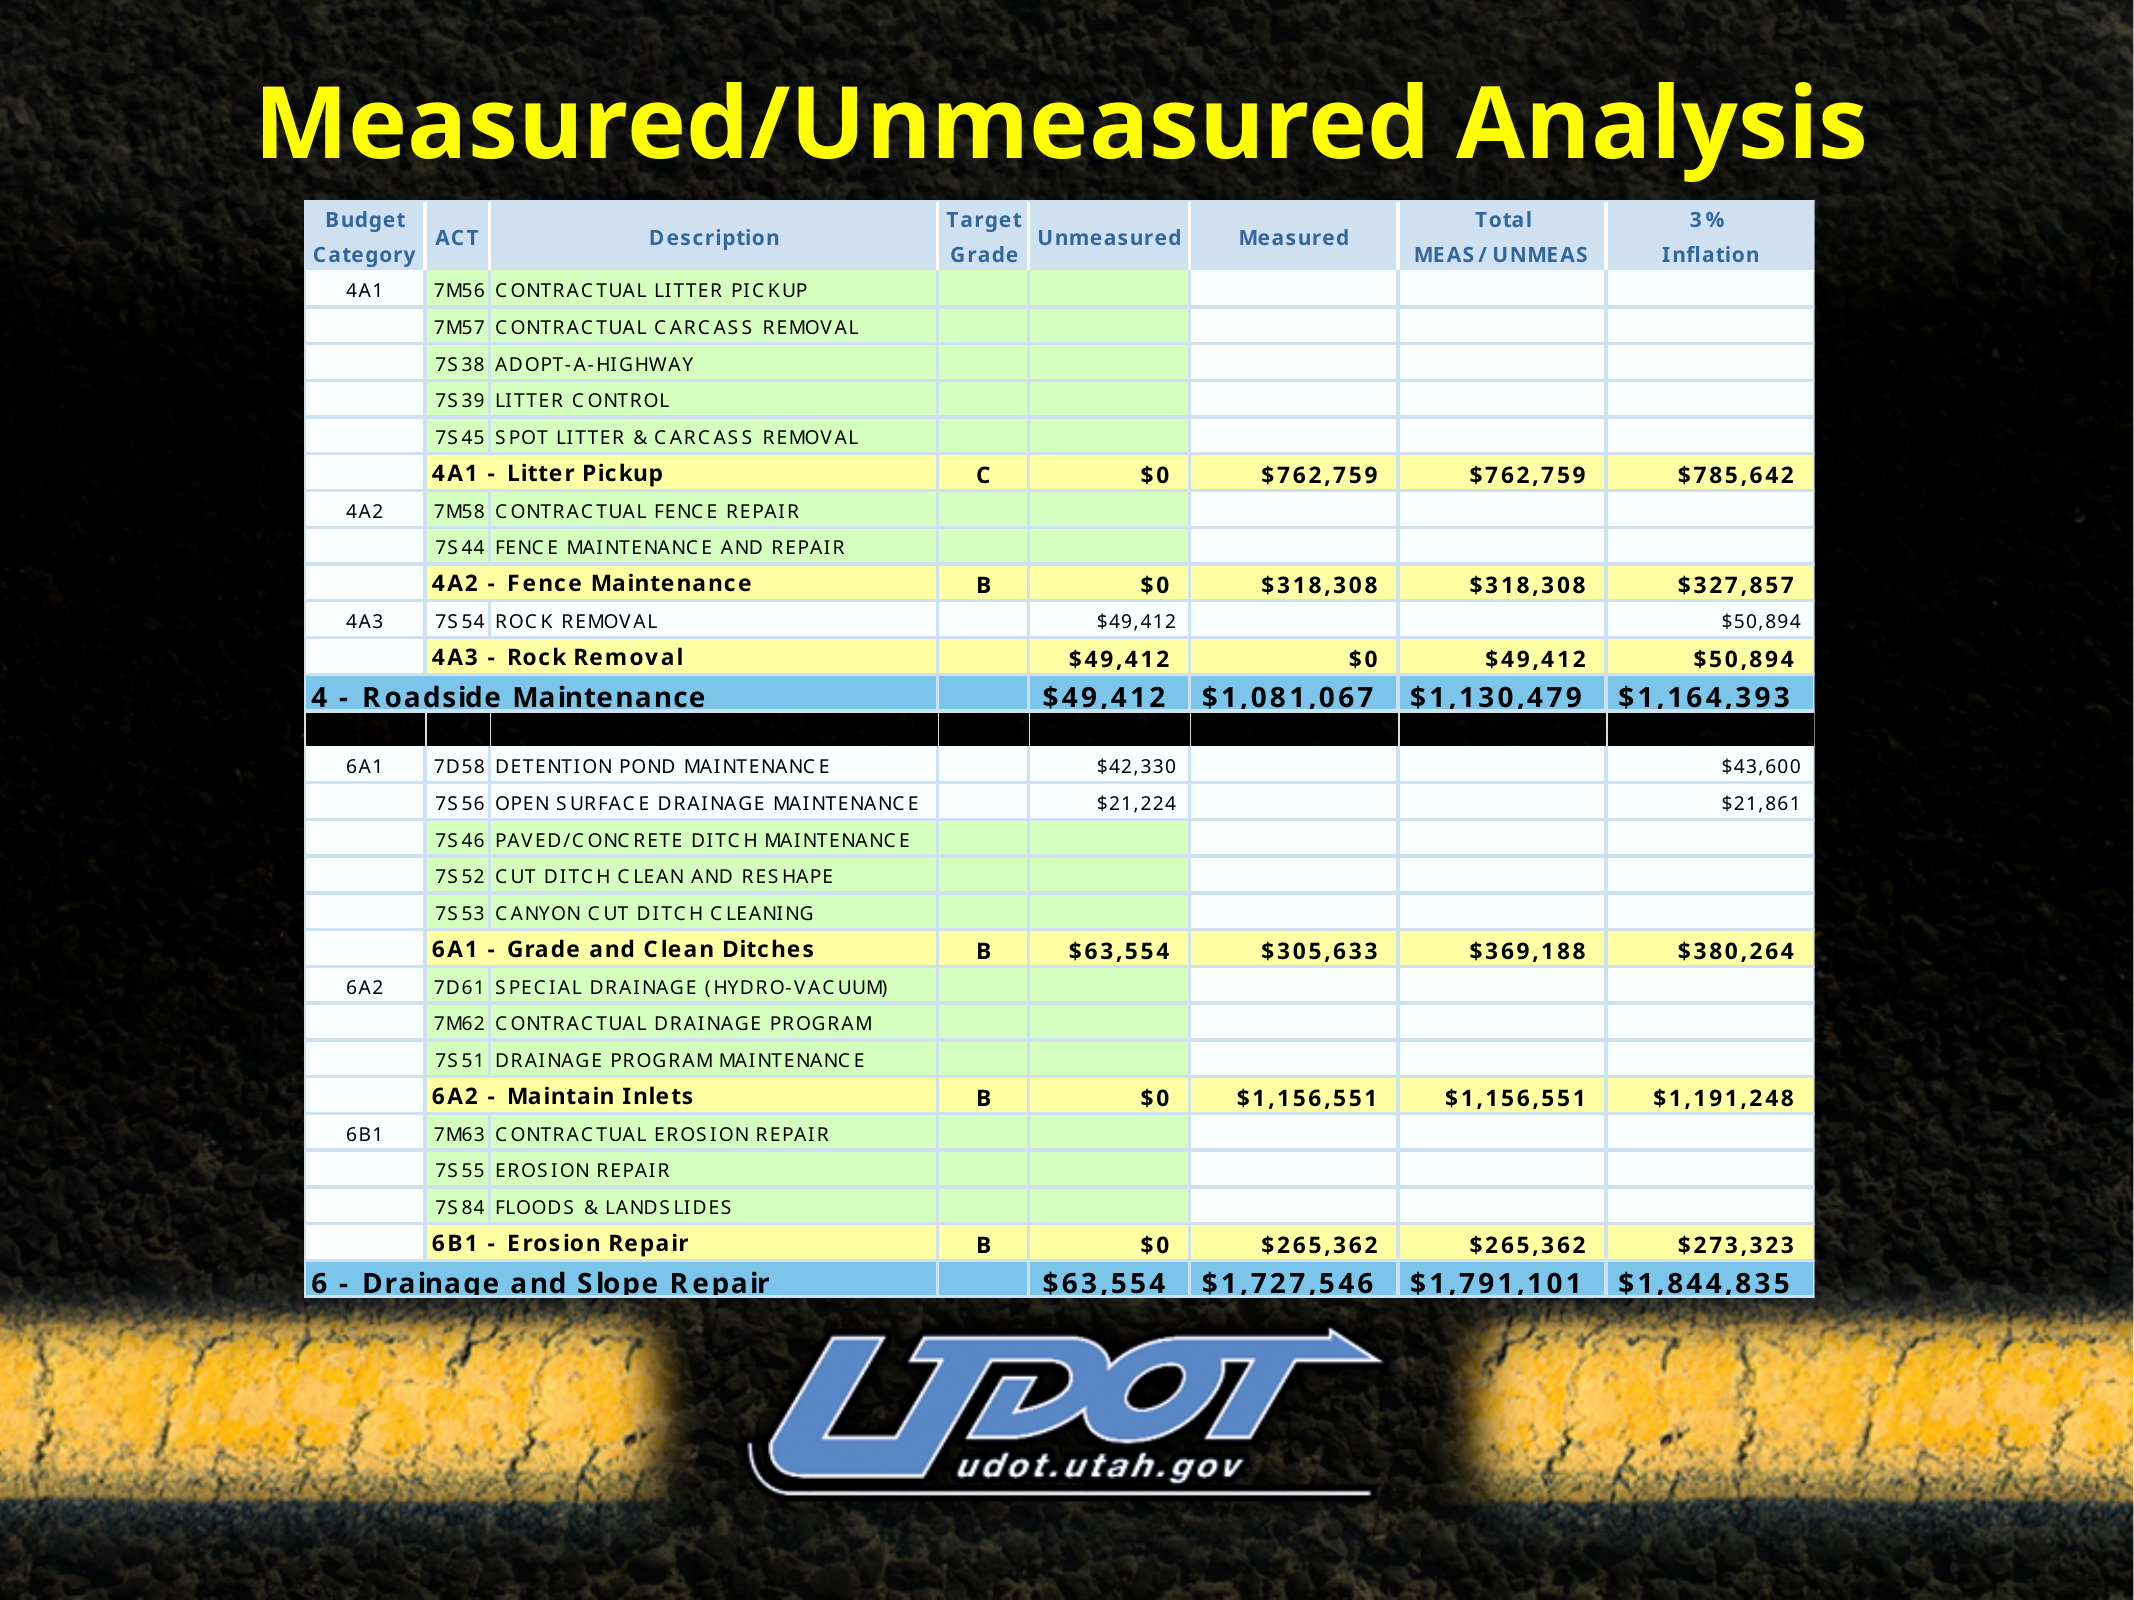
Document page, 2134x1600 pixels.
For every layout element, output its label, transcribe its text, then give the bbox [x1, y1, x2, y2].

title Measured/Unmeasured Analysis [203, 49, 1922, 188]
picture [0, 0, 2134, 1600]
